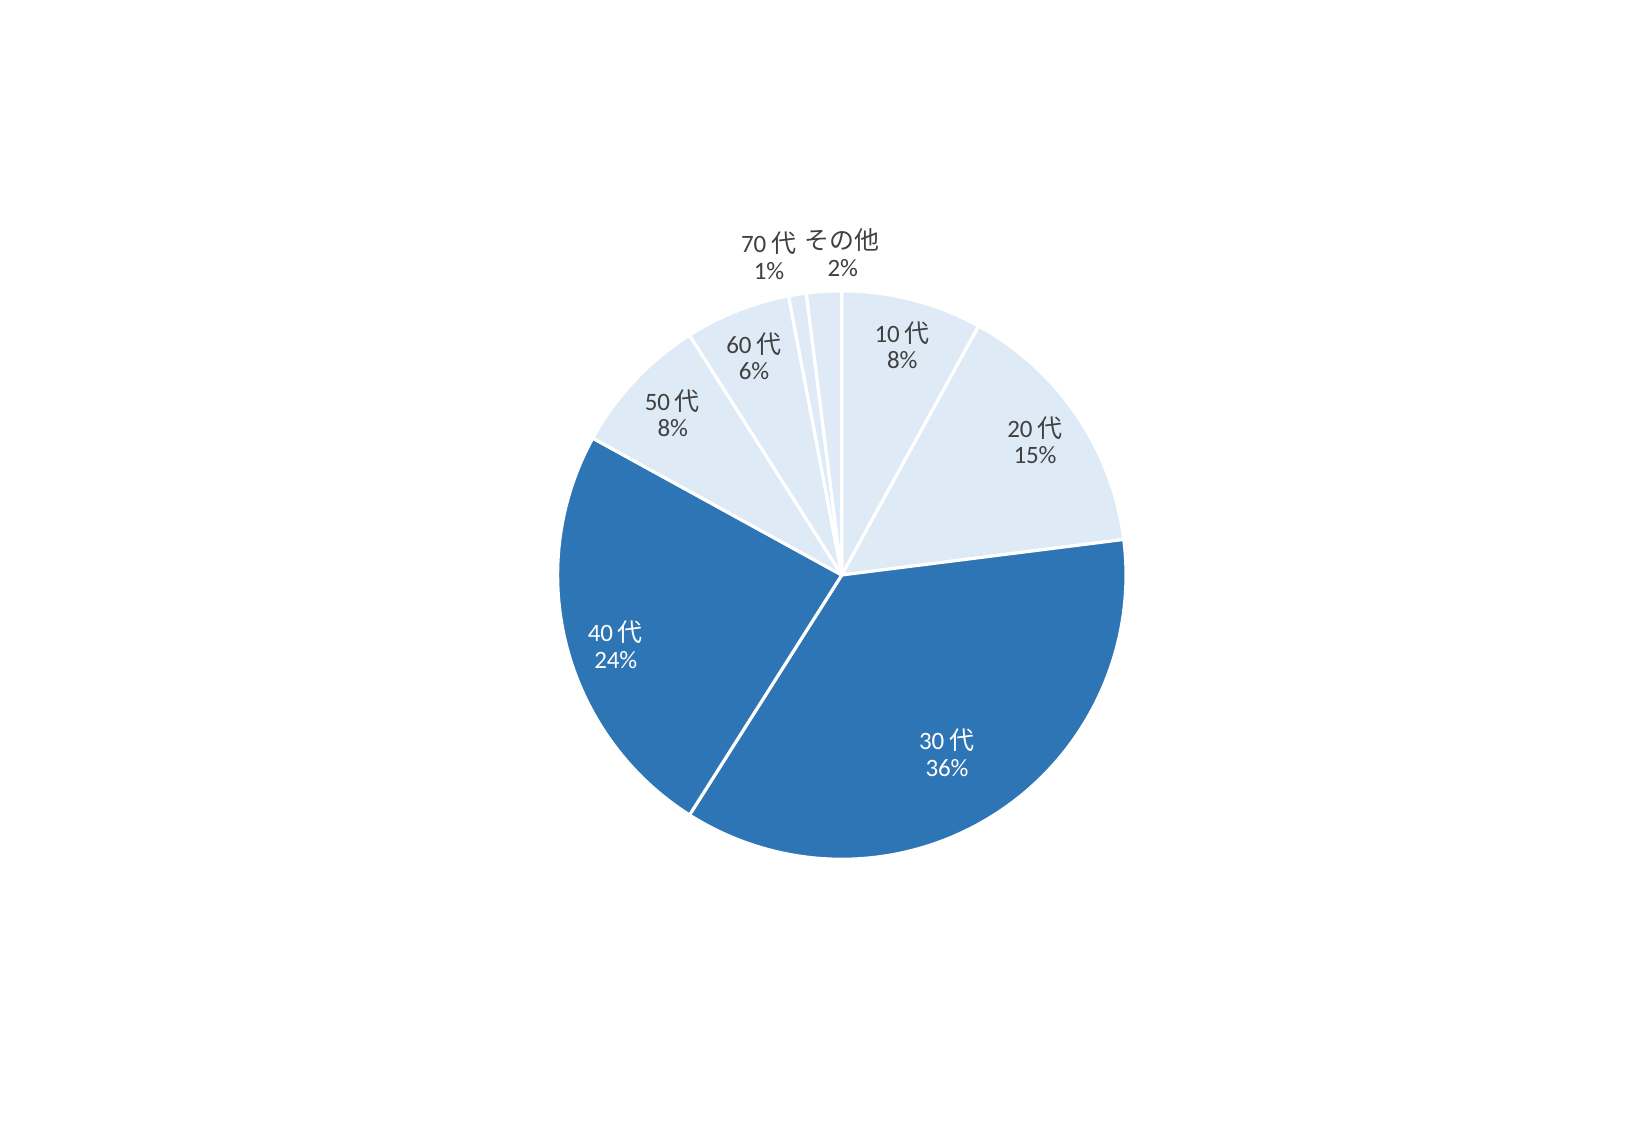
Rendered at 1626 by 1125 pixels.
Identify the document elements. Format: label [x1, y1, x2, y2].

chart [111, 205, 1514, 920]
